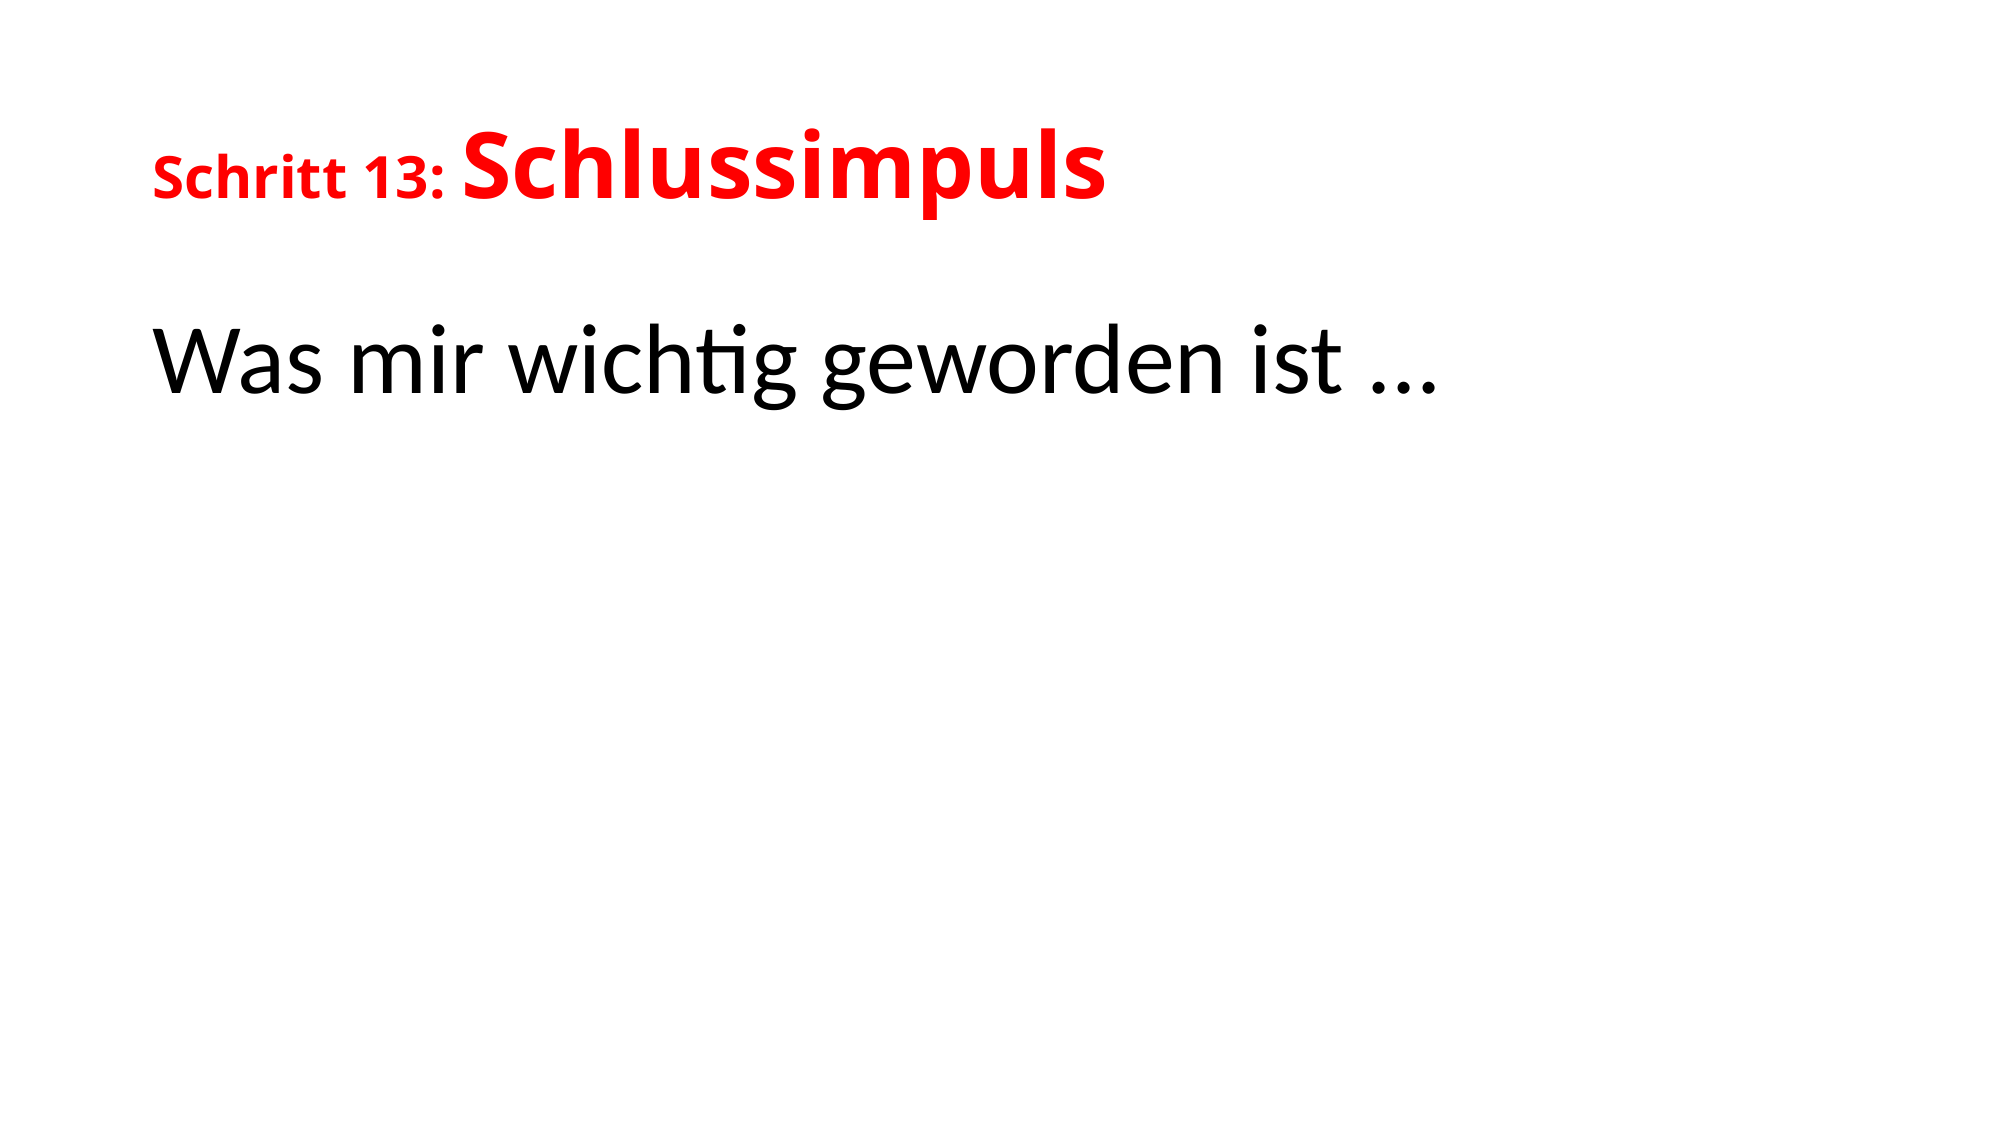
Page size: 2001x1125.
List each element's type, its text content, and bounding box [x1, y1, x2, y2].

title Schritt 13: Schlussimpuls [137, 59, 1863, 278]
list Was mir wichtig geworden ist ... [137, 299, 1863, 1014]
